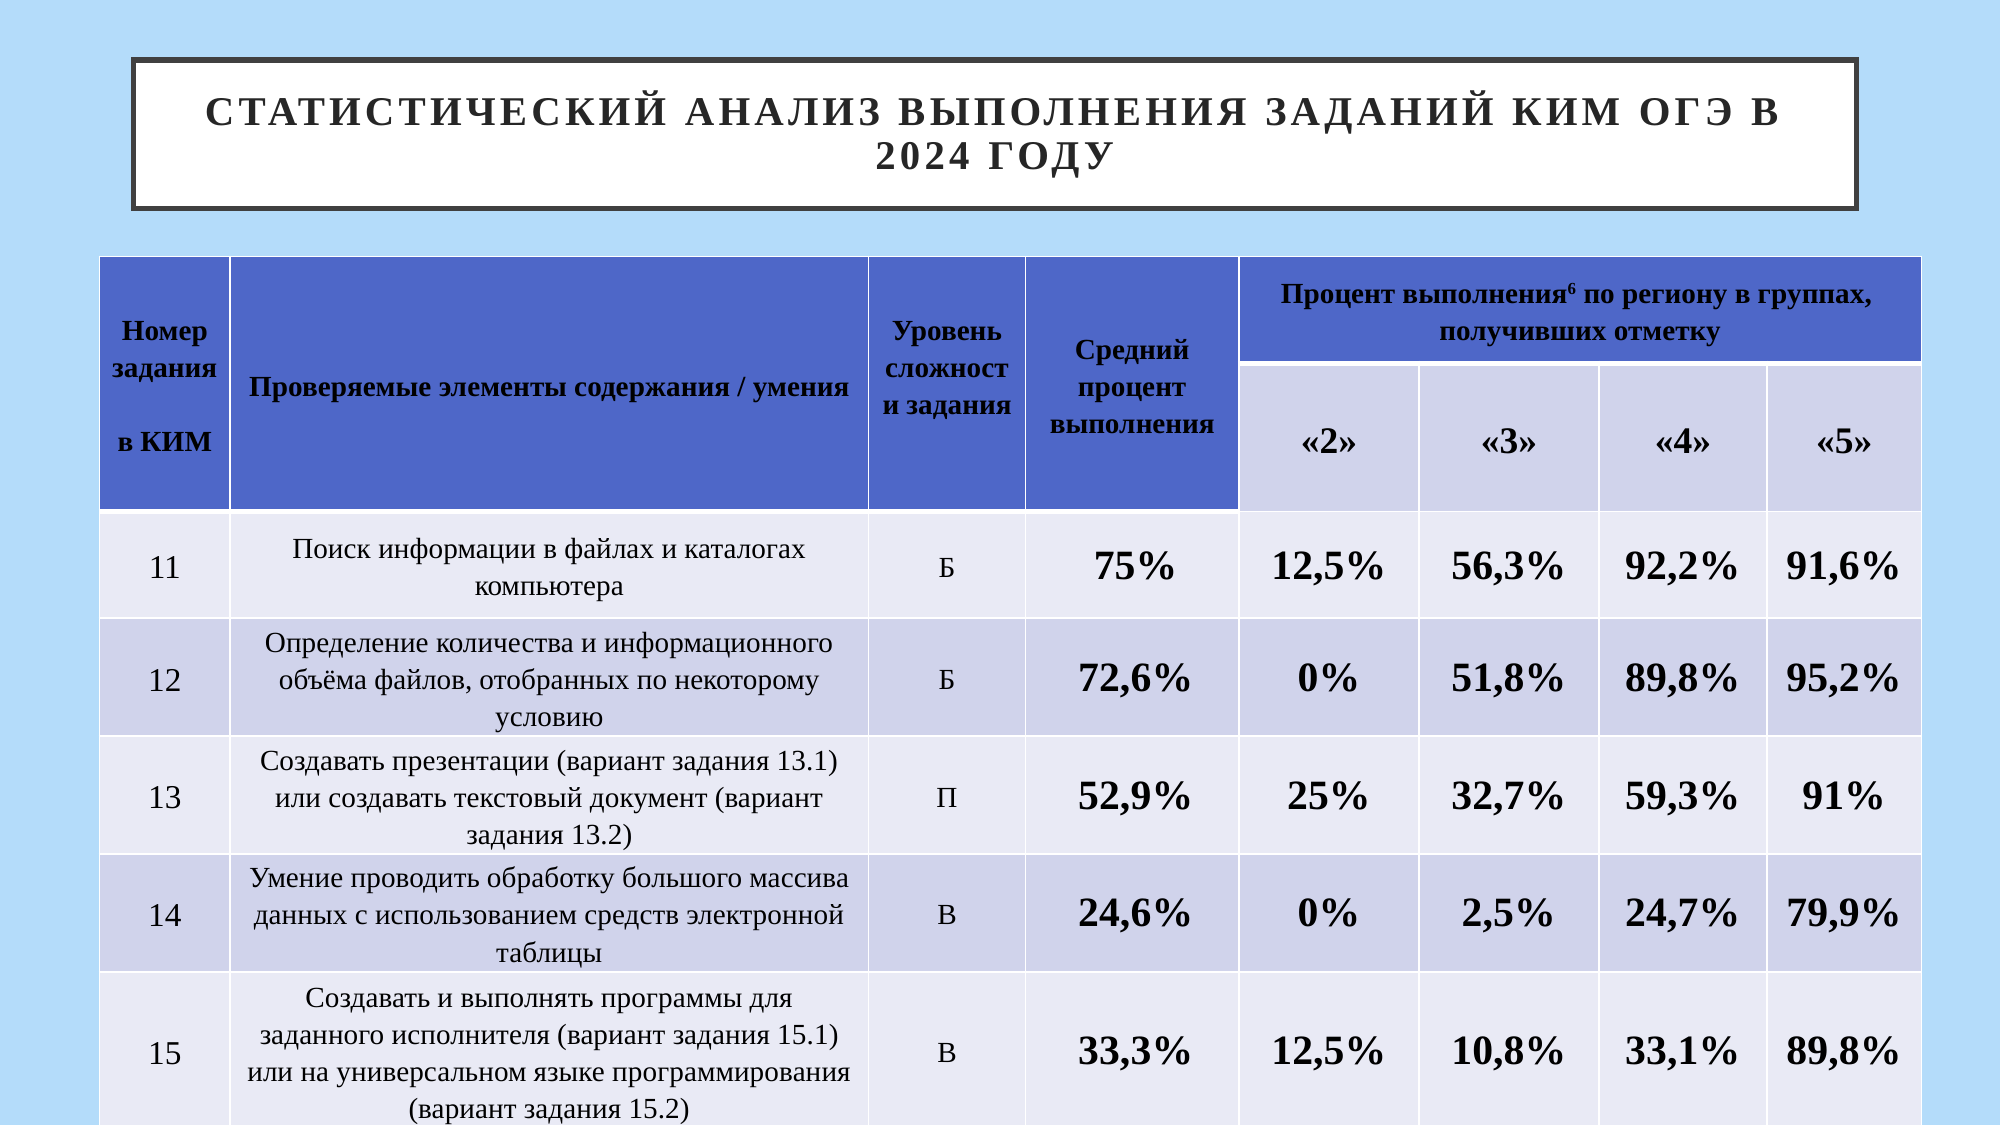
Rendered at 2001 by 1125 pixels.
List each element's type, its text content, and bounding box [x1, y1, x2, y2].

table_cell 33,3% [1026, 973, 1238, 1125]
table_cell 11 [100, 514, 229, 617]
table_cell В [869, 973, 1025, 1125]
table_cell 12,5% [1240, 973, 1418, 1125]
table_cell 89,8% [1768, 973, 1921, 1125]
table_cell 51,8% [1420, 619, 1598, 735]
table_cell Б [869, 514, 1025, 617]
table_header Проверяемые элементы содержания / умения [231, 257, 868, 509]
table_cell 92,2% [1600, 512, 1766, 617]
title Статистический анализ выполнения заданий КИМ ОГЭ в 2024 году [131, 57, 1859, 211]
table_cell Поиск информации в файлах и каталогах компьютера [231, 514, 868, 617]
table_cell «3» [1420, 366, 1598, 511]
table_cell 91% [1768, 737, 1921, 853]
table_cell 32,7% [1420, 737, 1598, 853]
table_cell 75% [1026, 514, 1238, 617]
table_cell 52,9% [1026, 737, 1238, 853]
table_cell «2» [1240, 366, 1418, 511]
table_header Процент выполнения6 по региону в группах, получивших отметку [1240, 257, 1921, 361]
table_cell 79,9% [1768, 855, 1921, 971]
table_cell 89,8% [1600, 619, 1766, 735]
table_cell 25% [1240, 737, 1418, 853]
table_cell 72,6% [1026, 619, 1238, 735]
table_cell 24,6% [1026, 855, 1238, 971]
table_cell 2,5% [1420, 855, 1598, 971]
table_cell 15 [100, 973, 229, 1125]
table_header Средний процент выполнения [1026, 257, 1238, 509]
table_header Номер задания в КИМ [100, 257, 229, 509]
table_cell 13 [100, 737, 229, 853]
table_header Уровень сложности задания [869, 257, 1025, 509]
table_cell 24,7% [1600, 855, 1766, 971]
table_cell 12 [100, 619, 229, 735]
table_cell 10,8% [1420, 973, 1598, 1125]
table_cell 95,2% [1768, 619, 1921, 735]
table_cell В [869, 855, 1025, 971]
table_cell 0% [1240, 855, 1418, 971]
table_cell 14 [100, 855, 229, 971]
table_cell 0% [1240, 619, 1418, 735]
table_cell 33,1% [1600, 973, 1766, 1125]
table_cell 91,6% [1768, 512, 1921, 617]
table_cell 12,5% [1240, 512, 1418, 617]
table_cell Определение количества и информационного объёма файлов, отобранных по некоторому условию [231, 619, 868, 735]
table_cell П [869, 737, 1025, 853]
table_cell 59,3% [1600, 737, 1766, 853]
table_cell 56,3% [1420, 512, 1598, 617]
table_cell Создавать и выполнять программы для заданного исполнителя (вариант задания 15.1) или на универсальном языке программирования (вариант задания 15.2) [231, 973, 868, 1125]
table_cell «5» [1768, 366, 1921, 511]
table_cell Создавать презентации (вариант задания 13.1) или создавать текстовый документ (вариант задания 13.2) [231, 737, 868, 853]
table_cell Б [869, 619, 1025, 735]
table_cell «4» [1600, 366, 1766, 511]
table_cell Умение проводить обработку большого массива данных с использованием средств электронной таблицы [231, 855, 868, 971]
